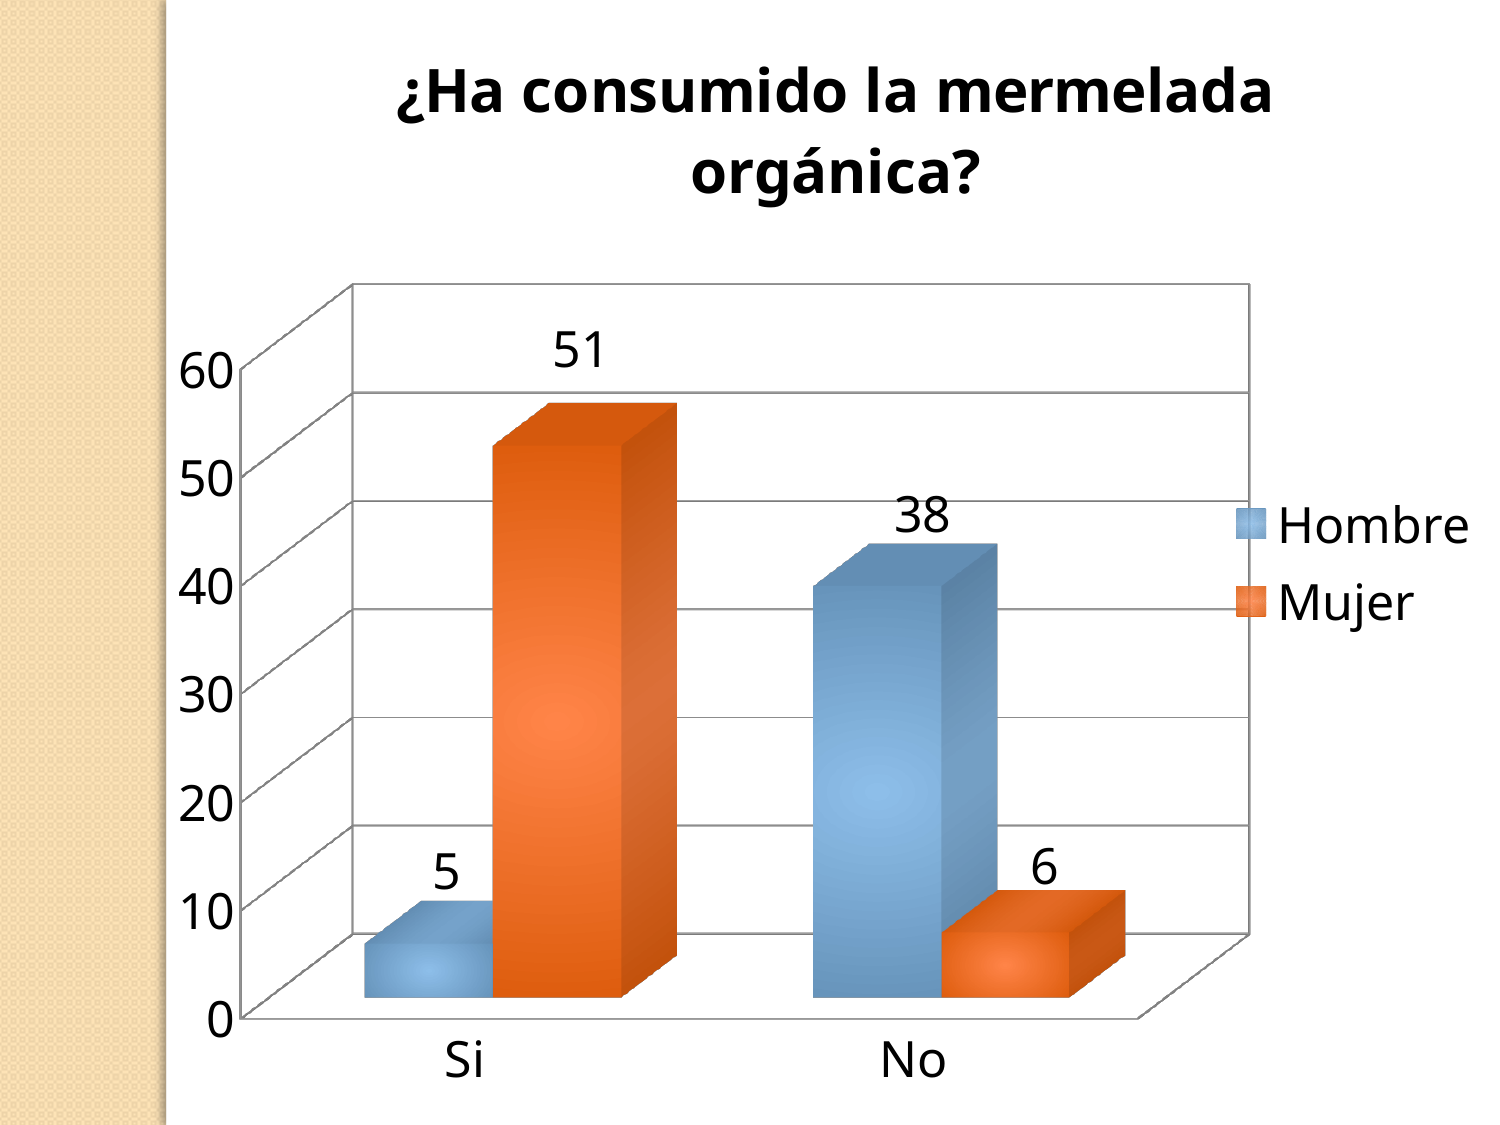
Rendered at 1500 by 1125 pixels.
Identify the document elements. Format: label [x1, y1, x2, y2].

chart [170, 0, 1500, 1125]
